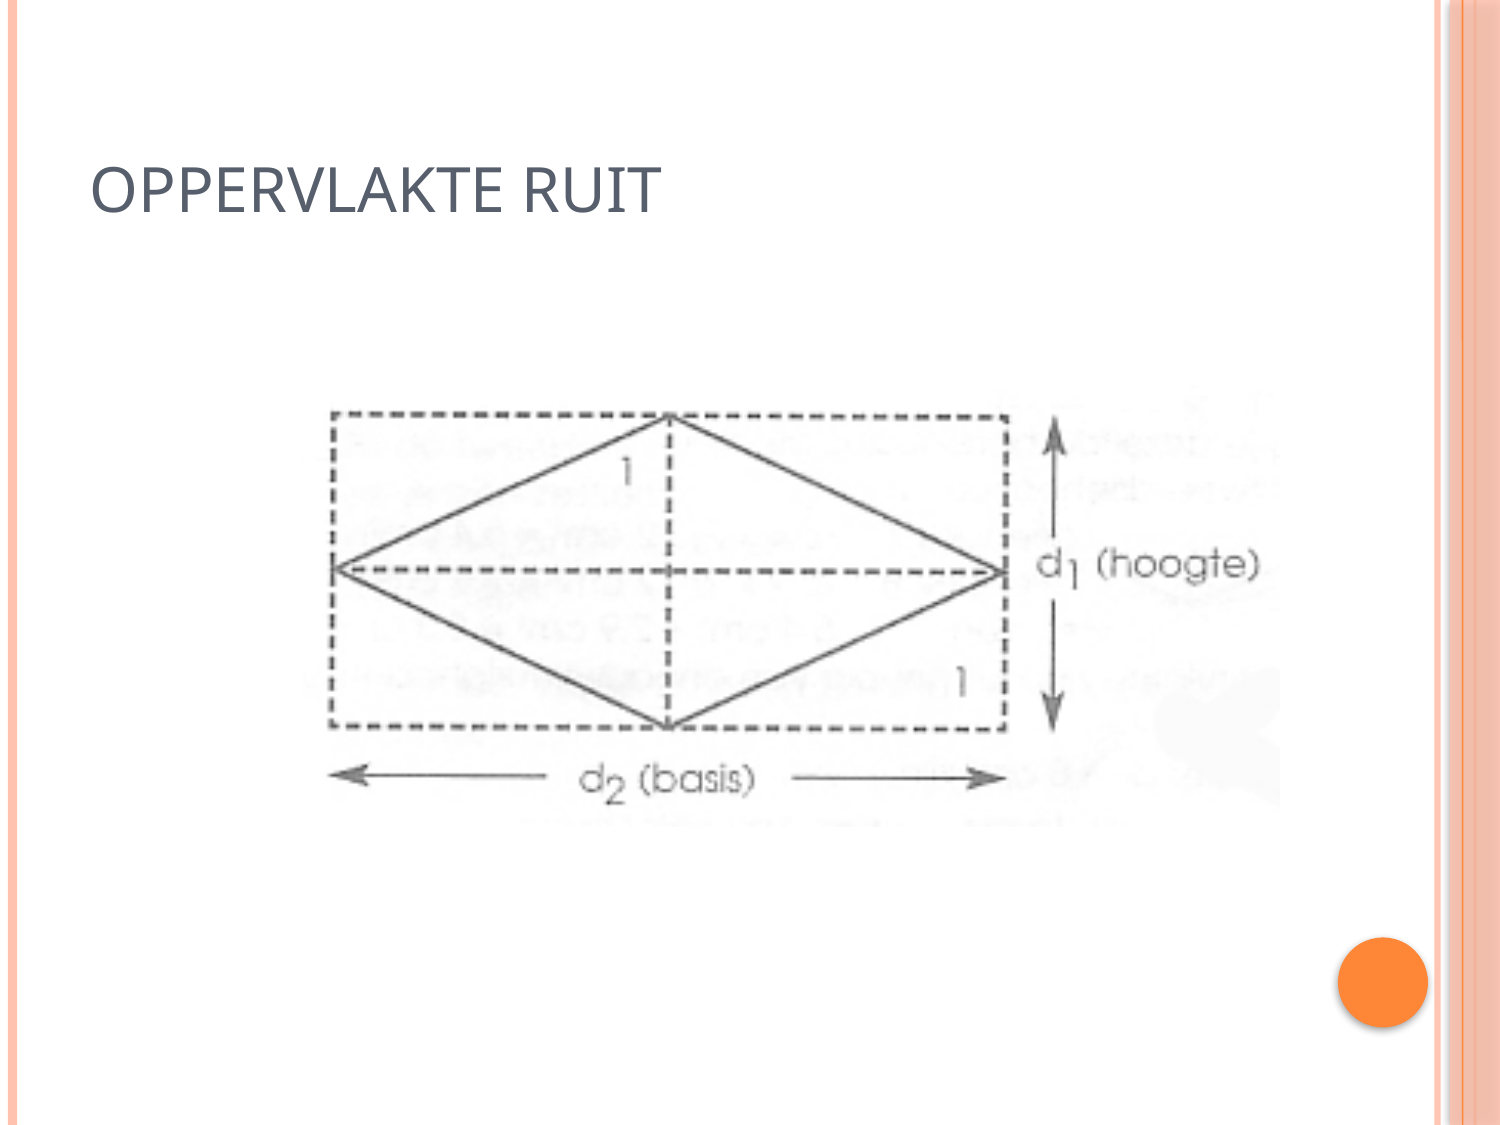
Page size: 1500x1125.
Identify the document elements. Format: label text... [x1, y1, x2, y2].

picture [300, 384, 1281, 828]
title Oppervlakte ruit [75, 45, 1300, 233]
